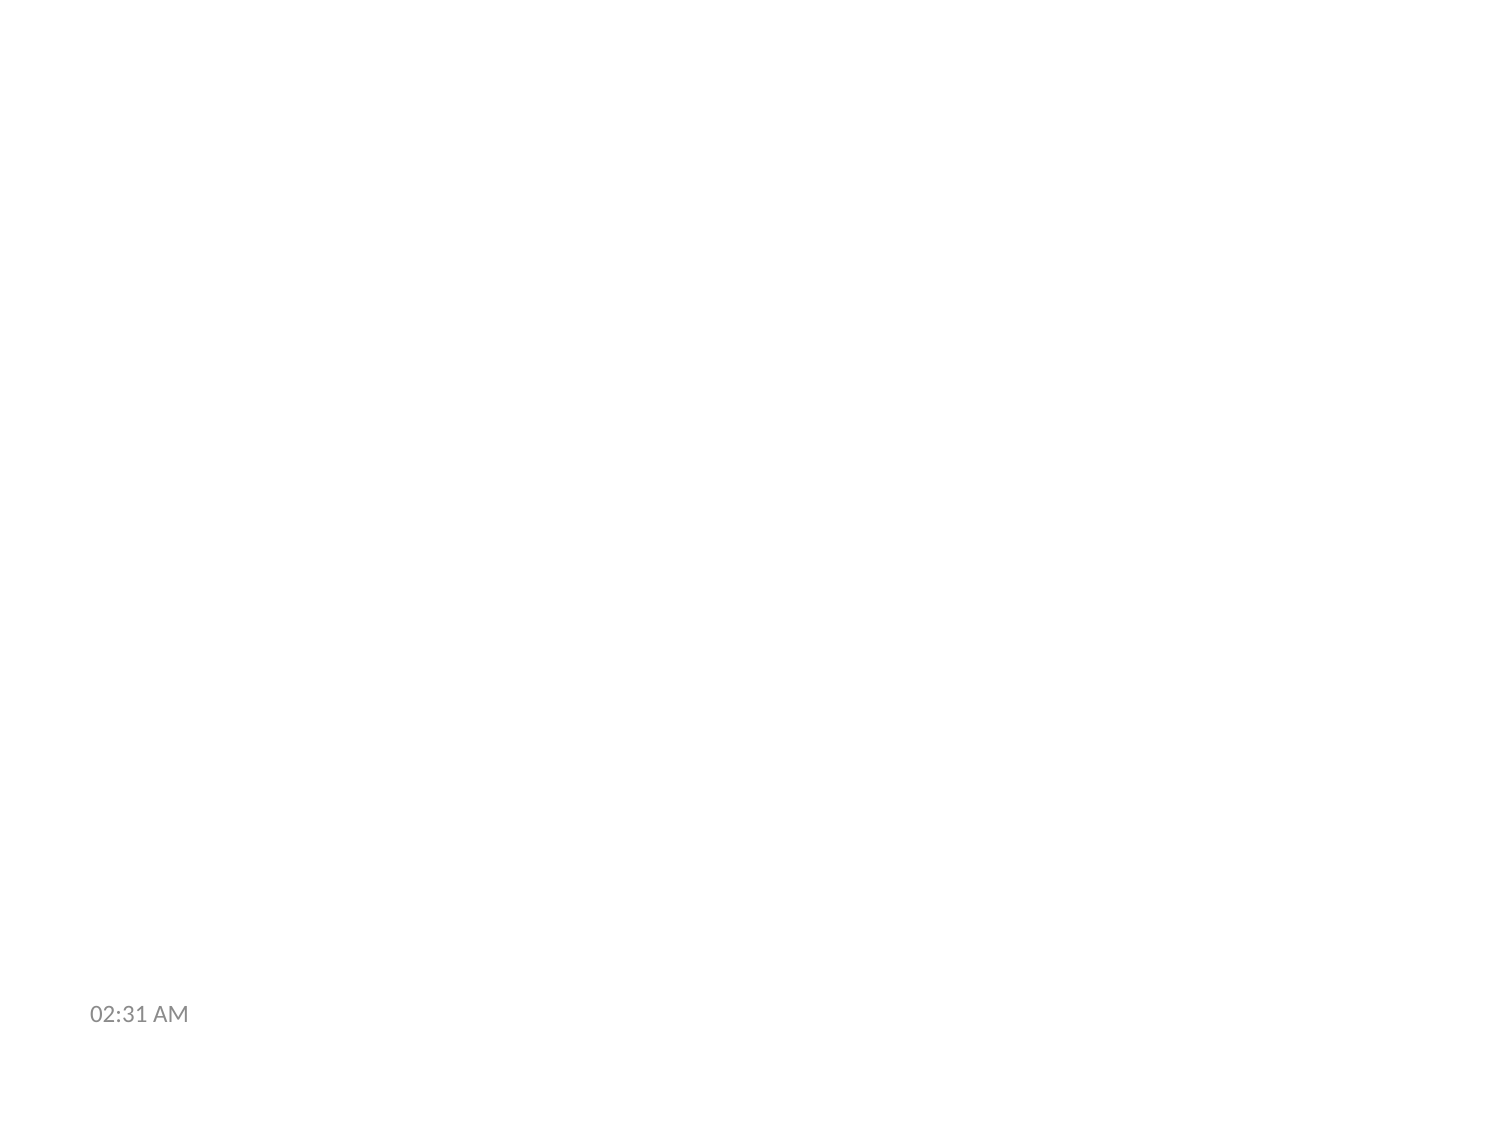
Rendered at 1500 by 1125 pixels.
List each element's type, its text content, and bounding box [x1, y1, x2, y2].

text_box 3:35 PM [75, 982, 425, 1043]
